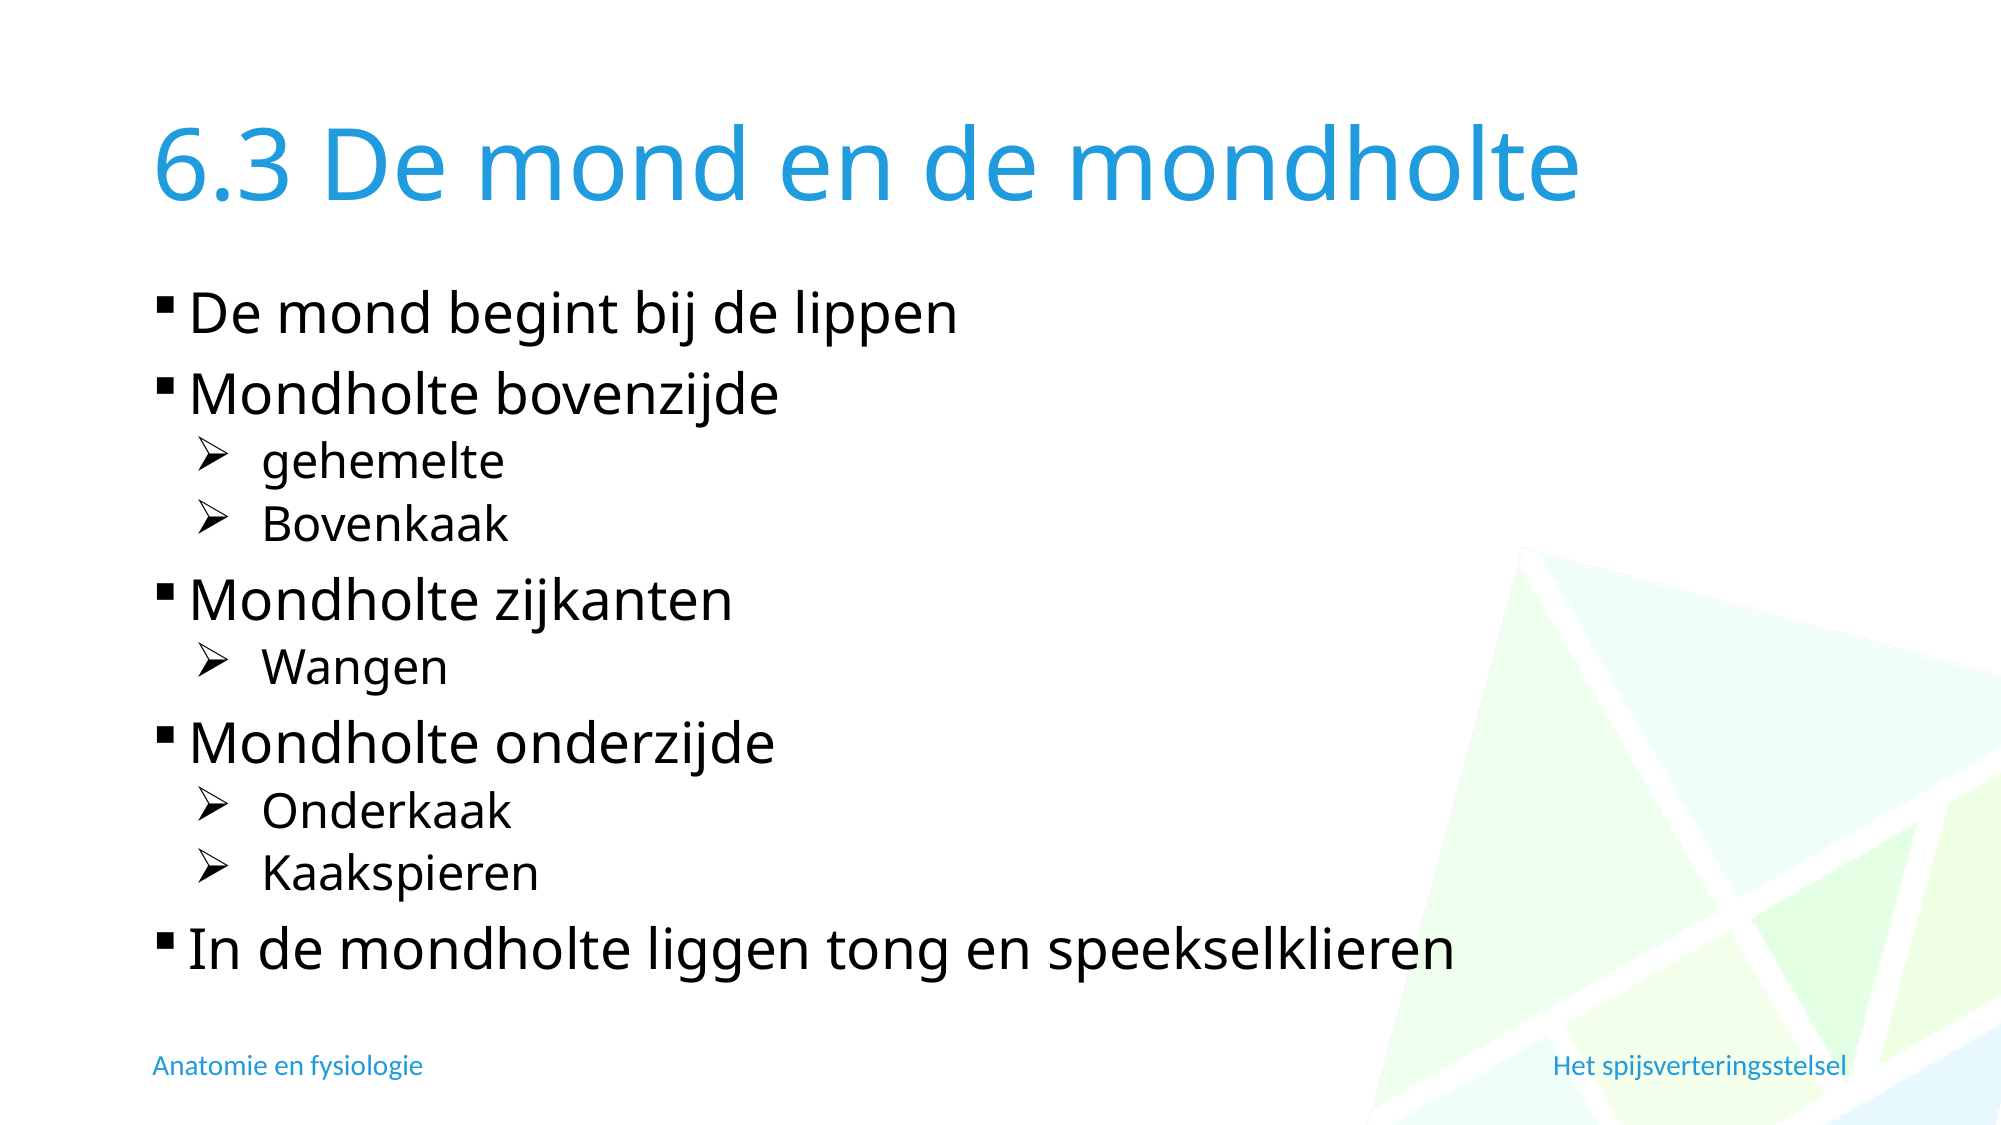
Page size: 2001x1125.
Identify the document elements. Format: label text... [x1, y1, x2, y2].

list Anatomie en fysiologie [137, 1042, 588, 1103]
title 6.3 De mond en de mondholte [137, 59, 1863, 277]
list De mond begint bij de lippen Mondholte bovenzijde gehemelte Bovenkaak Mondholte zijkanten Wangen Mondholte onderzijde Onderkaak Kaakspieren In de mondholte liggen tong en speekselklieren [137, 277, 1863, 992]
list Het spijsverteringsstelsel [1412, 1042, 1863, 1103]
